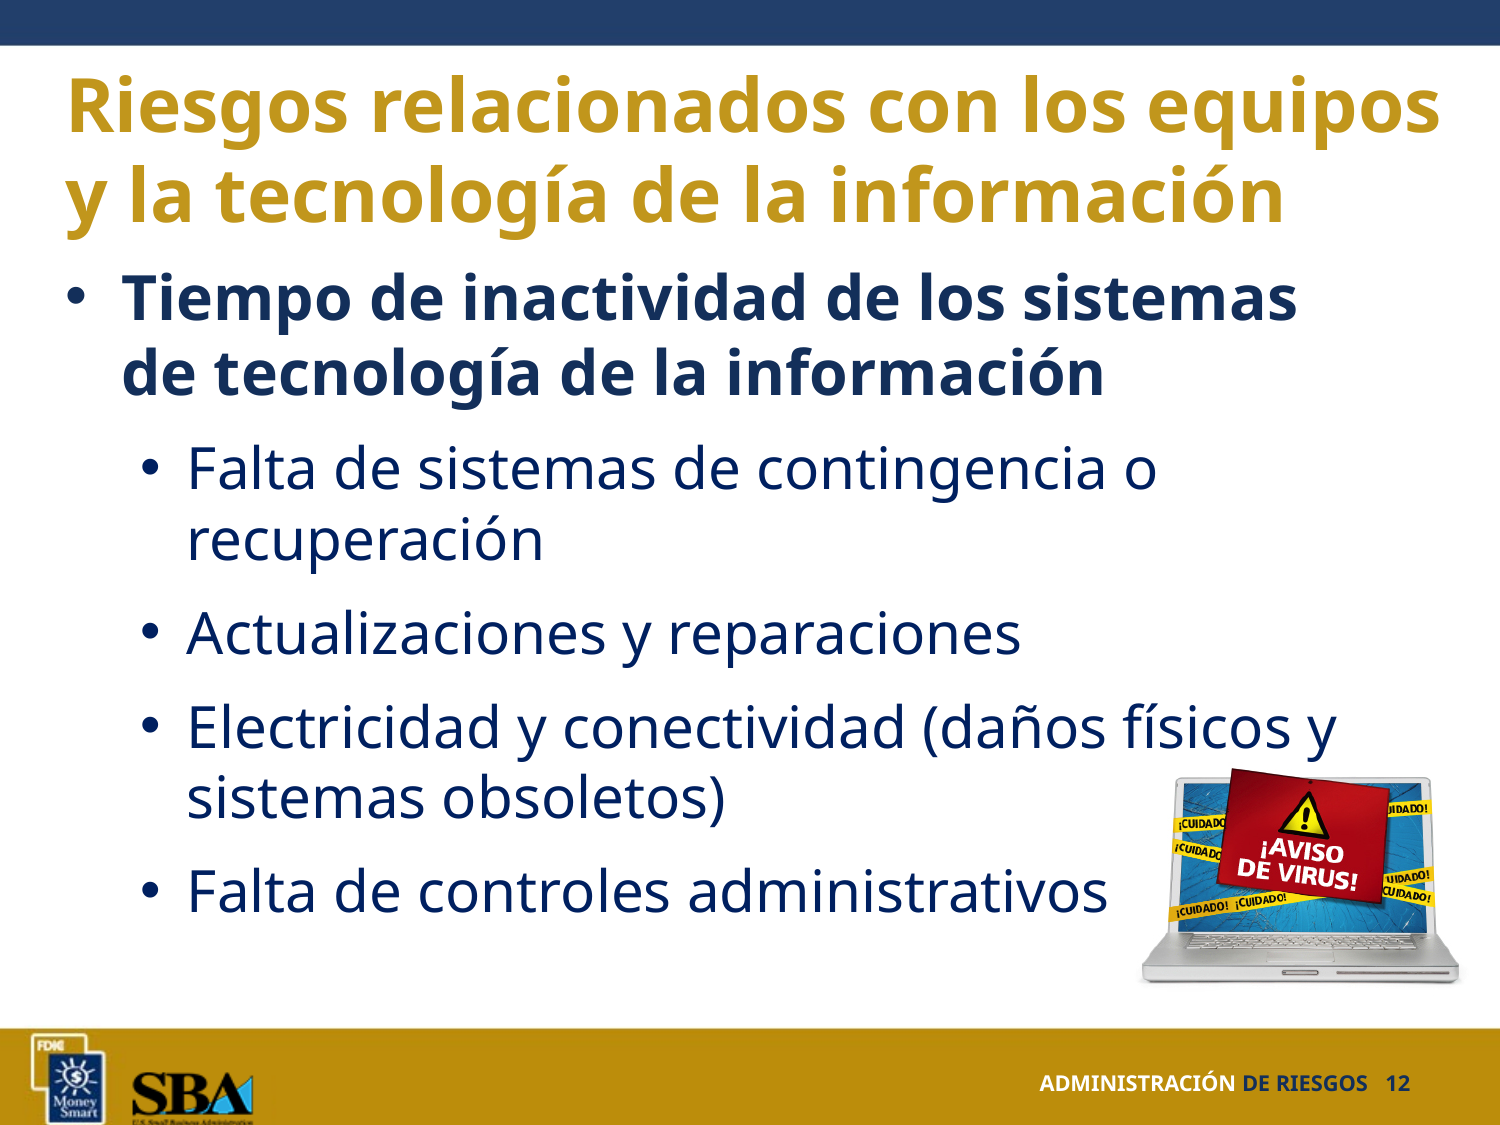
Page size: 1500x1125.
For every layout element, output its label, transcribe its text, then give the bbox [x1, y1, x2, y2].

list Tiempo de inactividad de los sistemas de tecnología de la información Falta de sistemas de contingencia o recuperación Actualizaciones y reparaciones Electricidad y conectividad (daños físicos y sistemas obsoletos) Falta de controles administrativos [49, 249, 1401, 951]
title Riesgos relacionados con los equipos y la tecnología de la información [49, 49, 1476, 238]
picture [0, 0, 1500, 1125]
